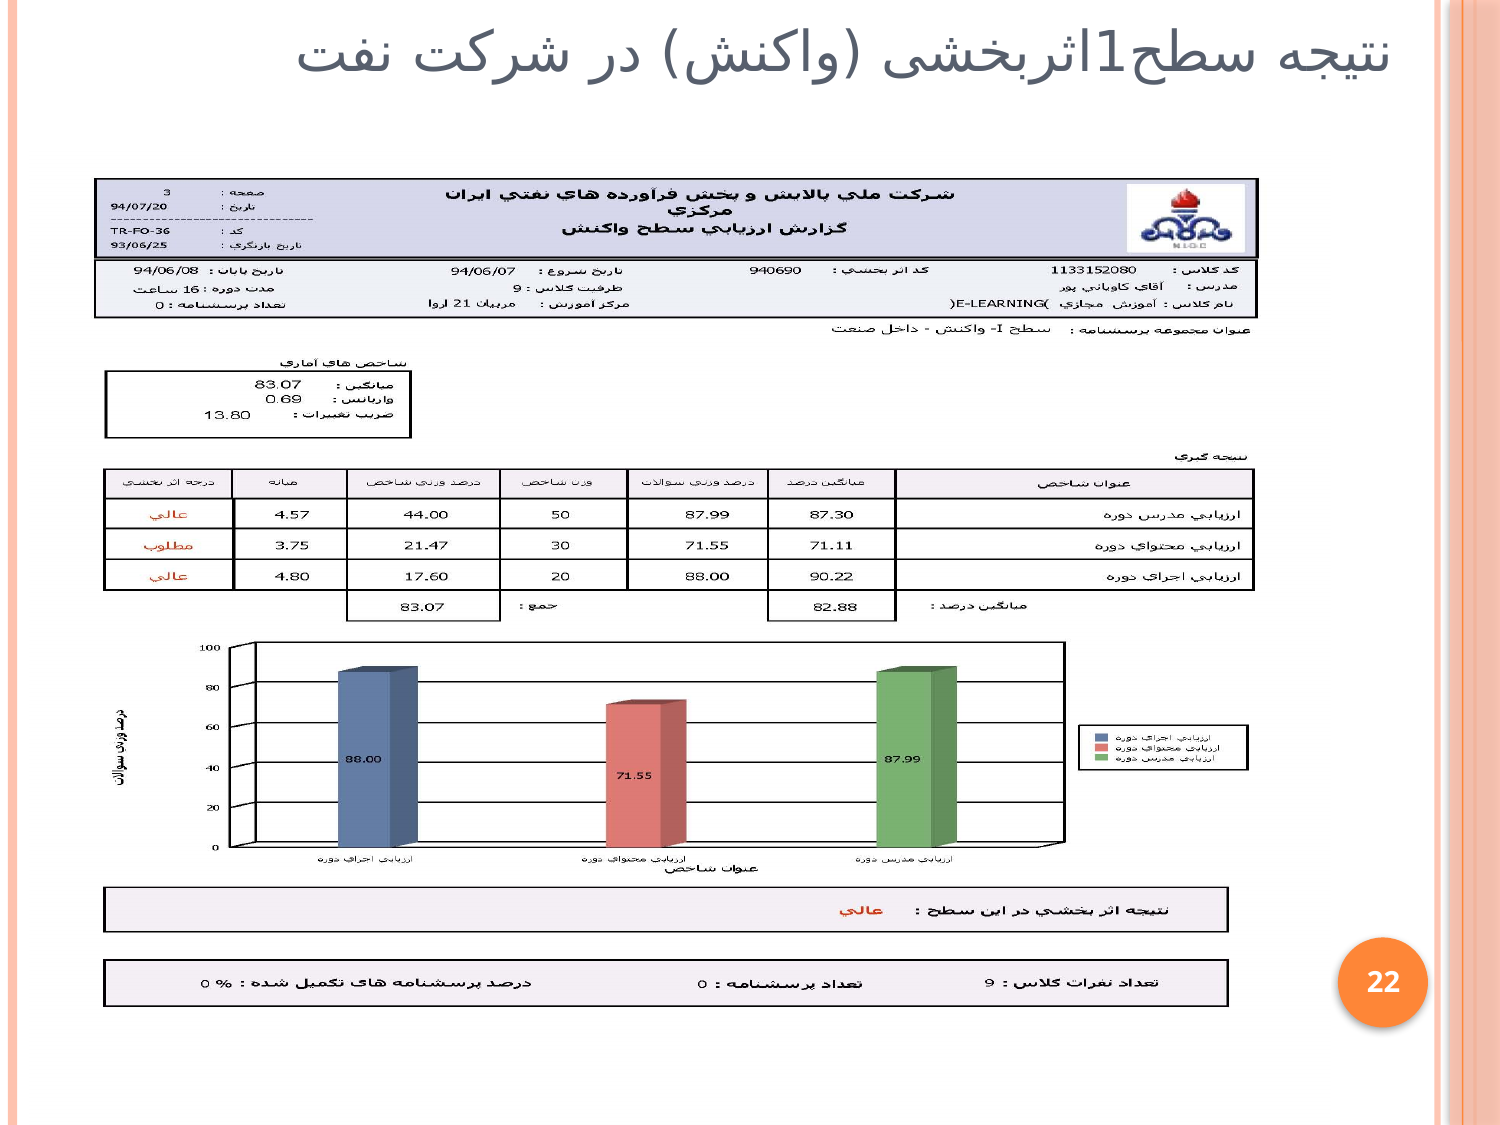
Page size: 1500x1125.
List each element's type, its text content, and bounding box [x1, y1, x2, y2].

slide_number 22 [1338, 940, 1434, 1027]
title نتیجه سطح1اثربخشی (واکنش) در شرکت نفت [183, 6, 1408, 90]
picture [28, 148, 1332, 1125]
